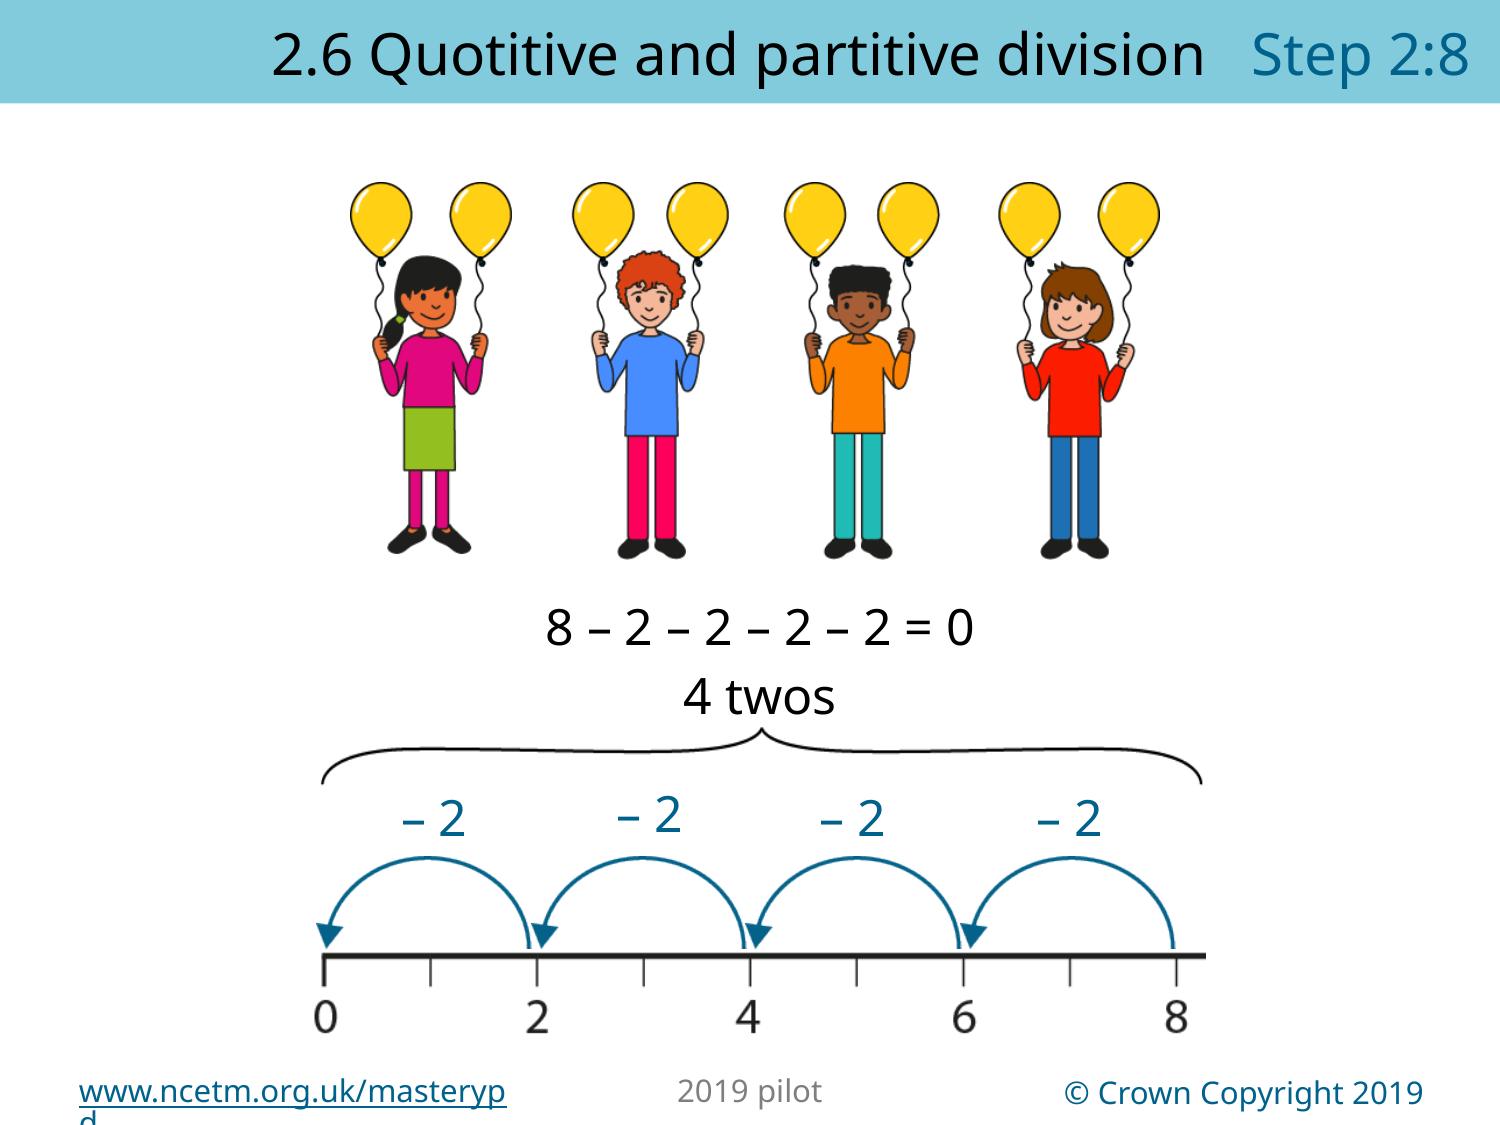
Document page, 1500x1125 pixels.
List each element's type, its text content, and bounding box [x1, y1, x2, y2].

picture [316, 855, 527, 950]
list 2.6 Quotitive and partitive division Step 2:8 [0, 0, 1500, 104]
picture [774, 182, 953, 562]
picture [312, 721, 1235, 799]
picture [431, 855, 742, 950]
text_box 8 – 2 – 2 – 2 – 2 = 0 [455, 588, 1066, 664]
picture [1075, 855, 1177, 950]
picture [982, 182, 1161, 562]
picture [349, 182, 519, 562]
text_box – 2 [799, 806, 907, 854]
picture [557, 182, 744, 562]
text_box – 2 [381, 806, 488, 854]
picture [861, 855, 1171, 950]
text_box – 2 [596, 806, 703, 851]
text_box – 2 [1016, 806, 1123, 854]
picture [312, 952, 1206, 1048]
text_box 4 twos [593, 656, 927, 720]
picture [646, 855, 957, 950]
